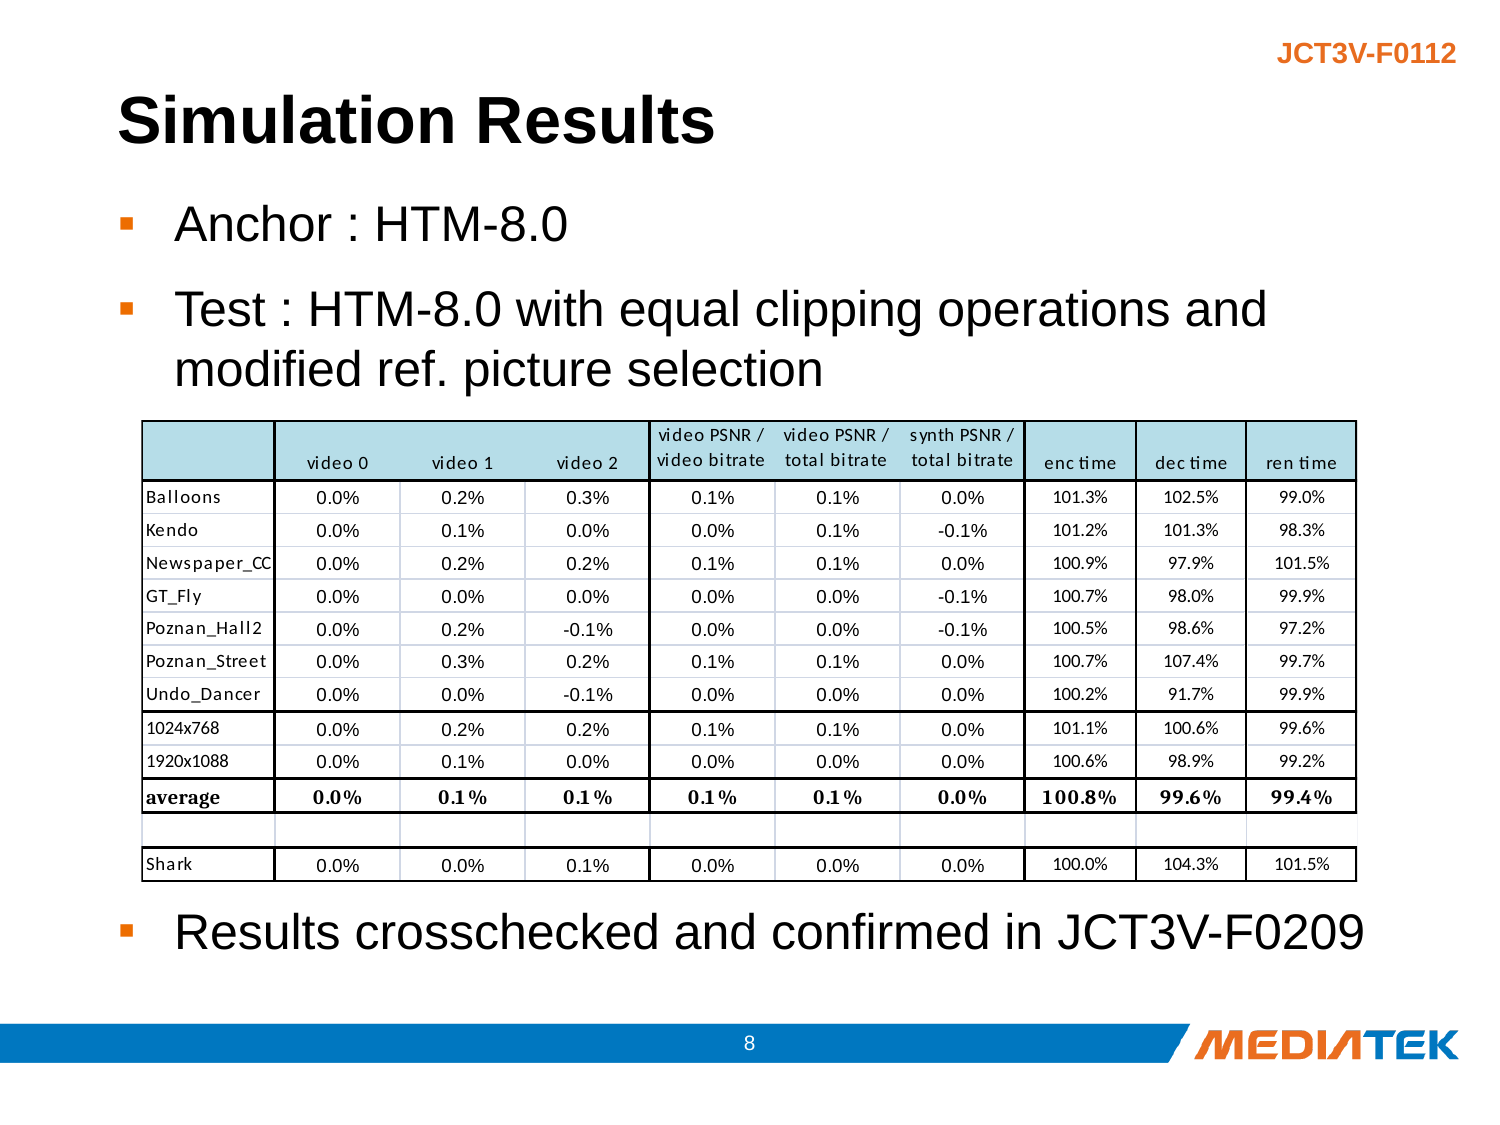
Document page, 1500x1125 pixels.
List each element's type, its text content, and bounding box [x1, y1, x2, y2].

slide_number 7 [711, 1022, 789, 1090]
title Simulation Results [101, 62, 1425, 172]
picture [789, 1023, 1459, 1063]
picture [0, 1023, 711, 1063]
list Anchor : HTM-8.0 Test : HTM-8.0 with equal clipping operations and modified ref. picture selection Results crosschecked and confirmed in JCT3V-F0209 [102, 184, 1425, 998]
picture [141, 420, 1359, 884]
